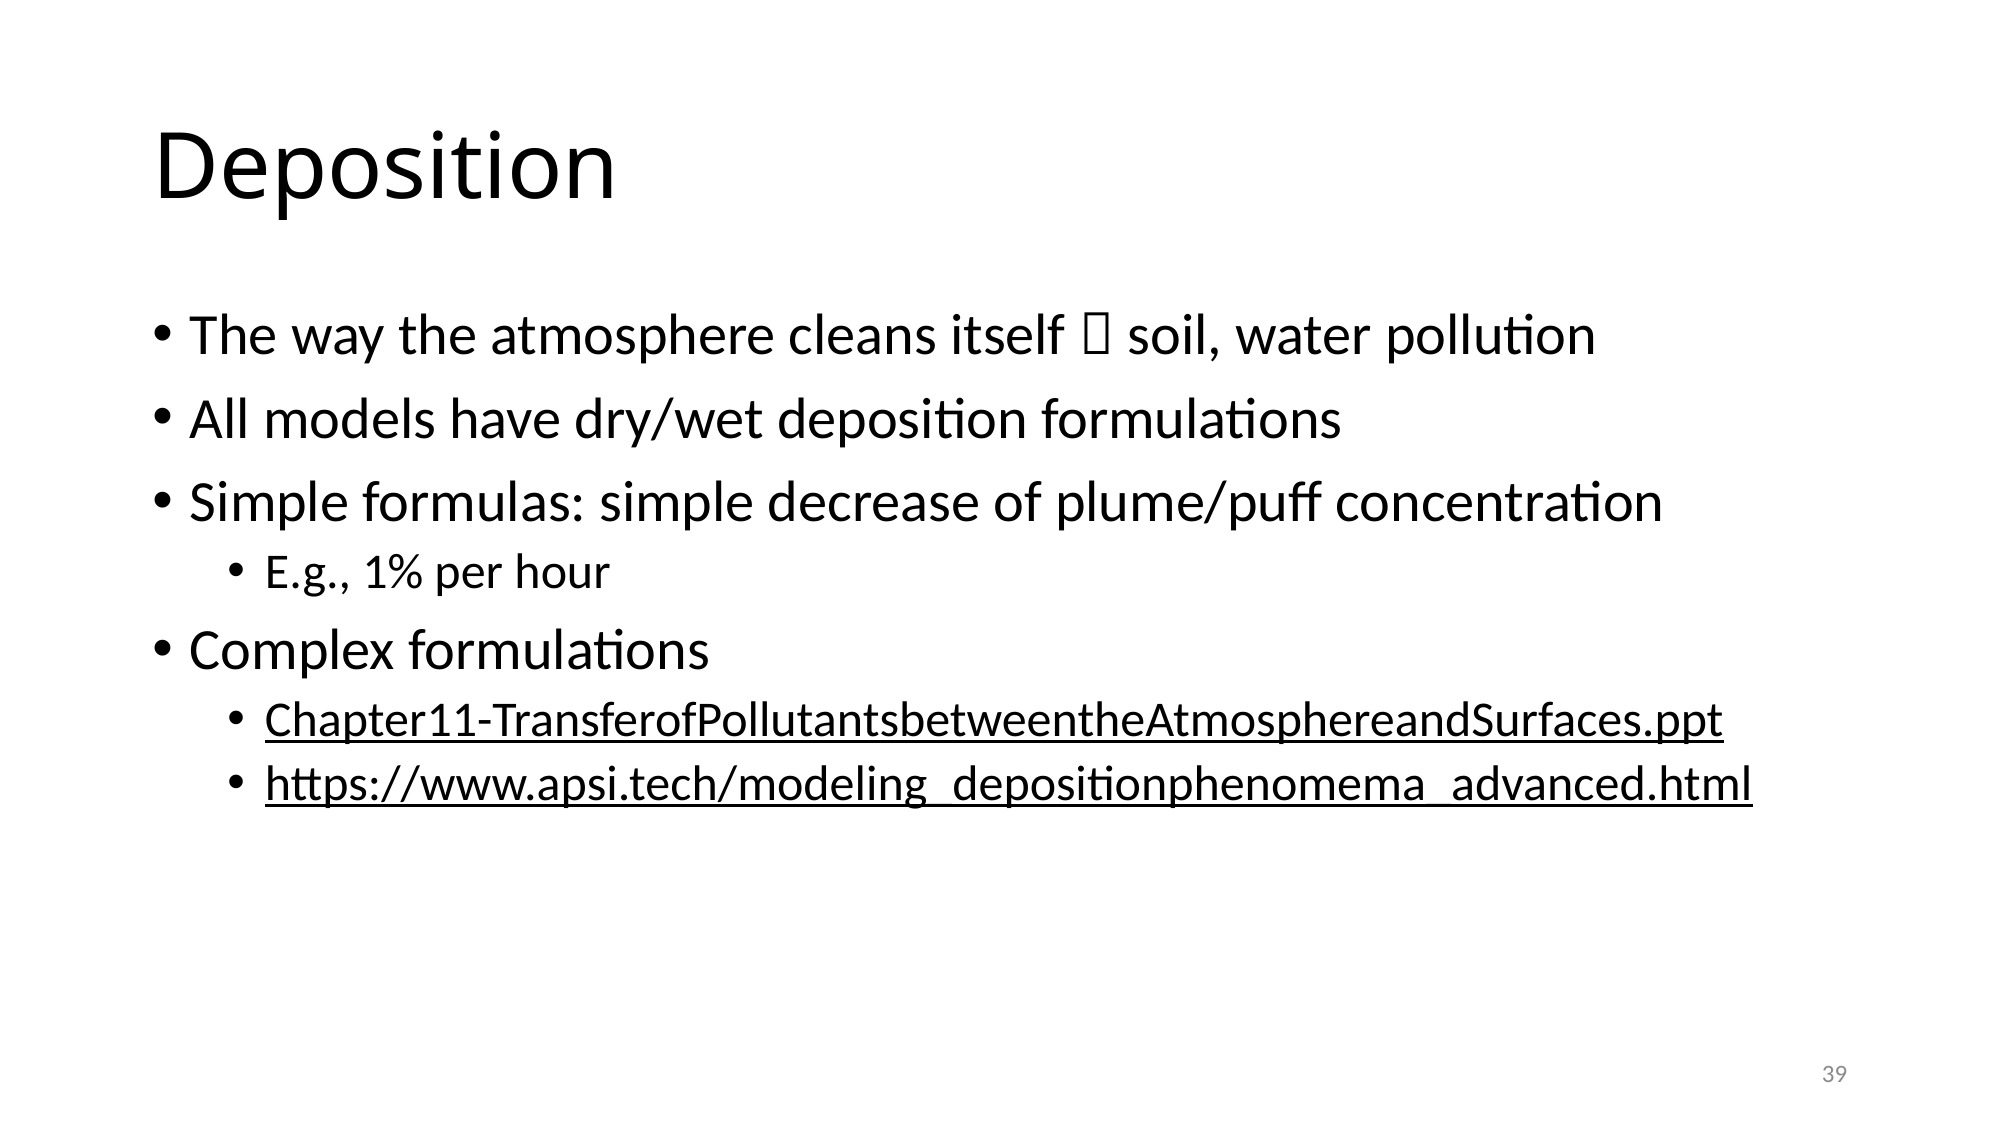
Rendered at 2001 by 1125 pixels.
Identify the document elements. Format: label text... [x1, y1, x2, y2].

list The way the atmosphere cleans itself  soil, water pollution All models have dry/wet deposition formulations Simple formulas: simple decrease of plume/puff concentration E.g., 1% per hour Complex formulations Chapter11-TransferofPollutantsbetweentheAtmosphereandSurfaces.ppt https://www.apsi.tech/modeling_depositionphenomema_advanced.html [137, 296, 1863, 1011]
slide_number 39 [1412, 1042, 1863, 1103]
title Deposition [137, 59, 1863, 278]
